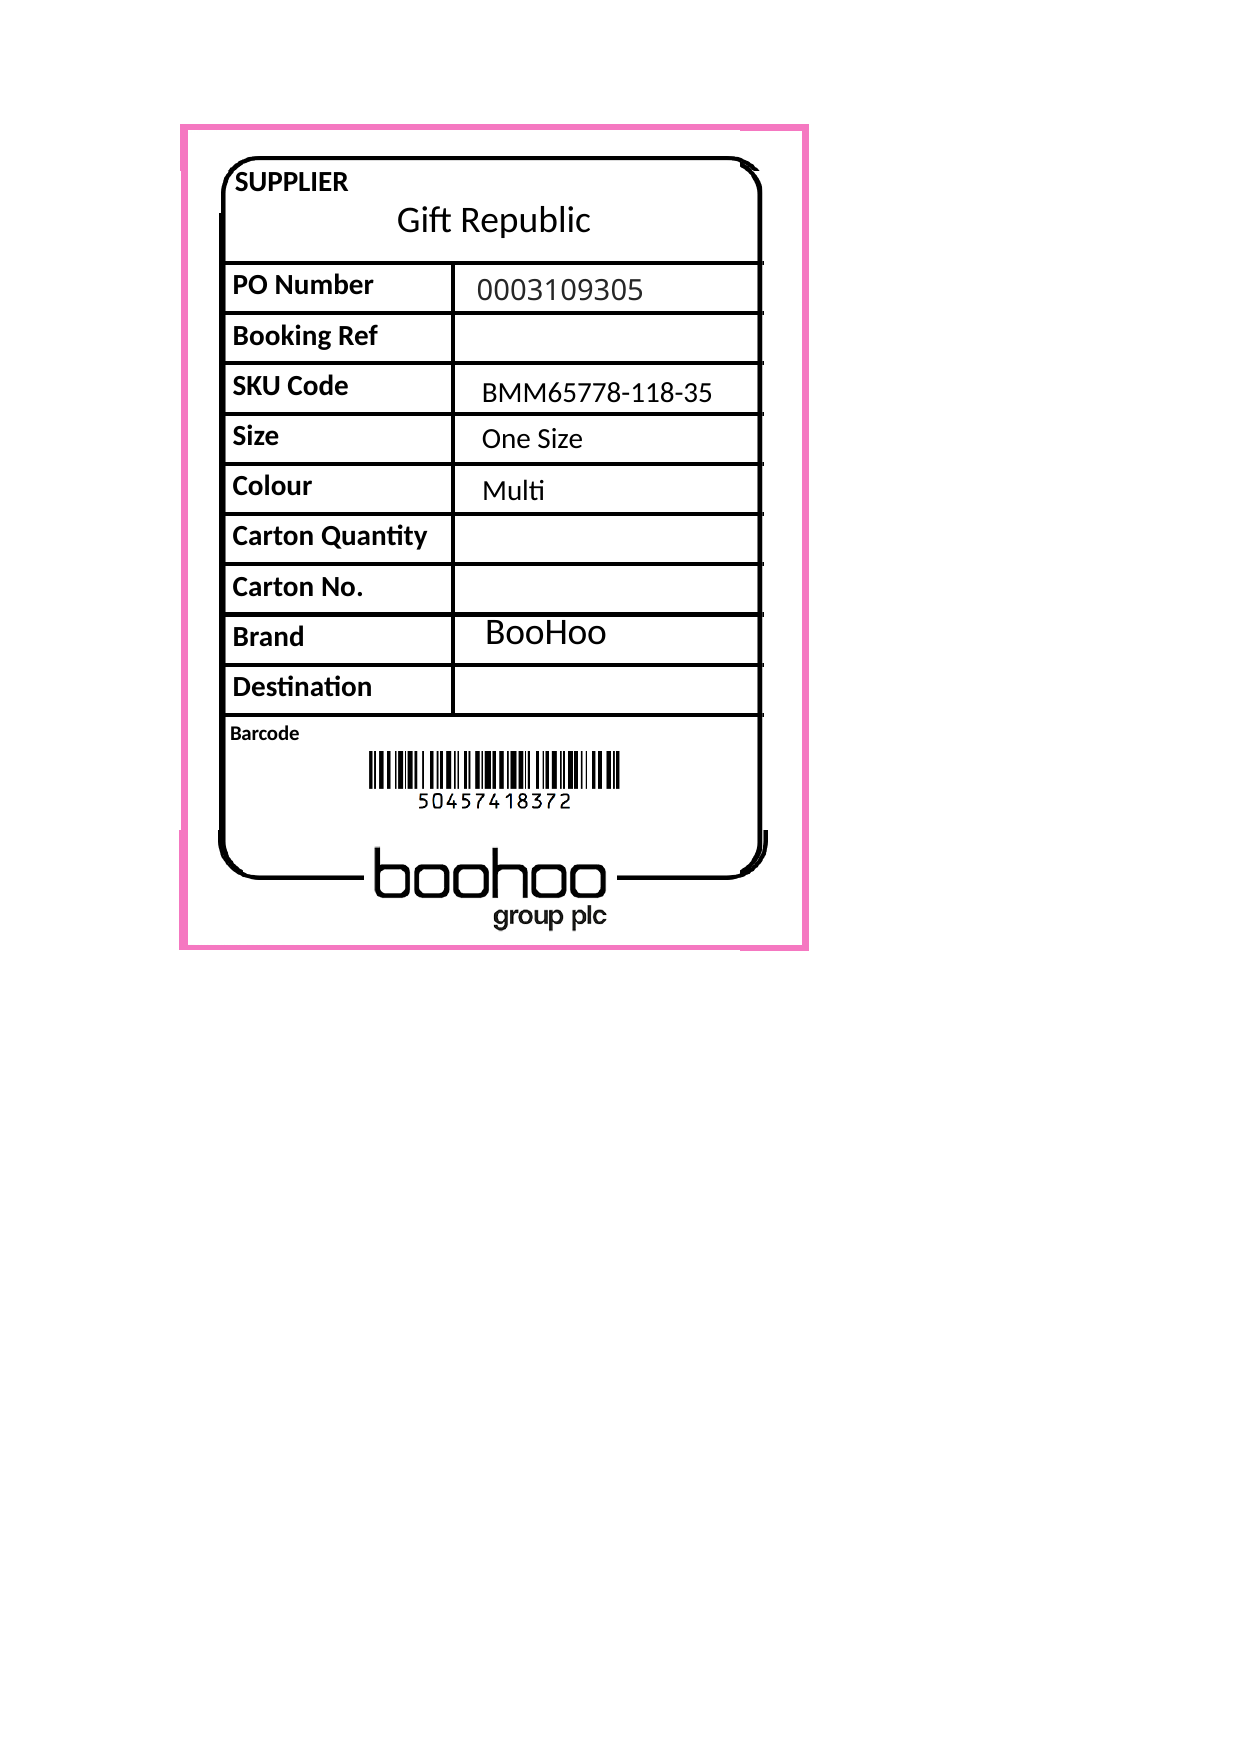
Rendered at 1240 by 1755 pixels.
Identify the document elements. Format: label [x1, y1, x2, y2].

text_box [179, 124, 810, 951]
picture [353, 750, 635, 810]
